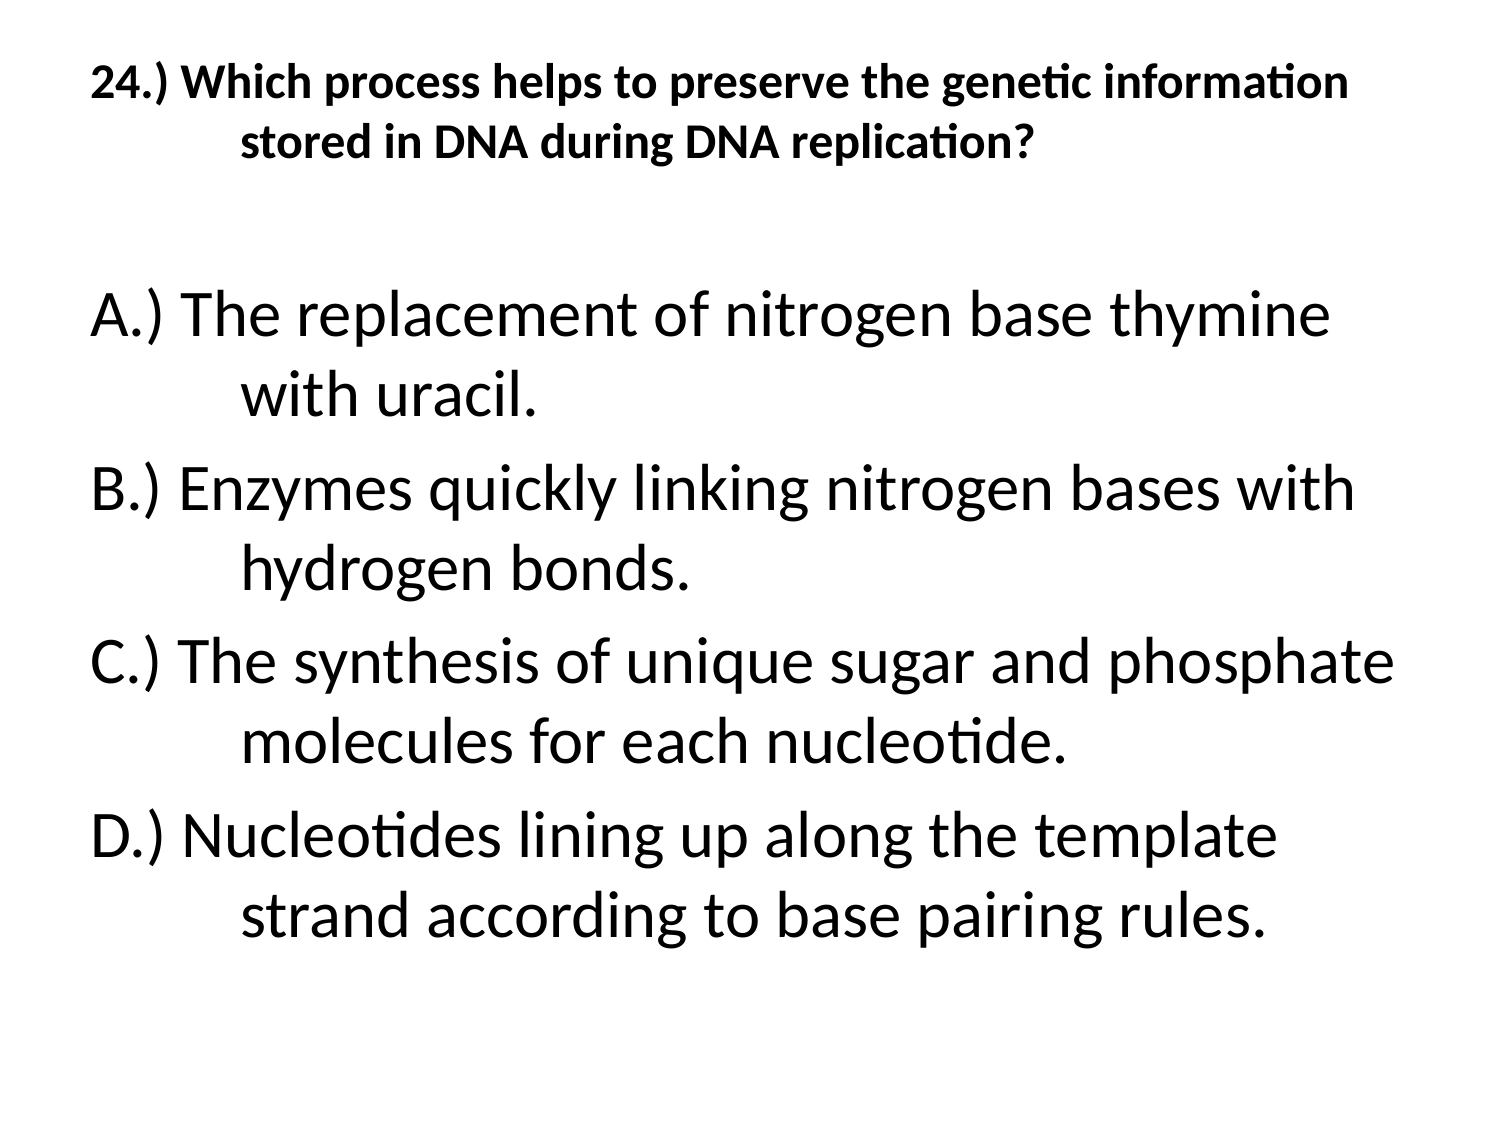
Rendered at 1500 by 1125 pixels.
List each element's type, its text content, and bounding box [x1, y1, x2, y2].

title 24.) Which process helps to preserve the genetic information stored in DNA during DNA replication? [75, 45, 1425, 233]
list A.) The replacement of nitrogen base thymine with uracil. B.) Enzymes quickly linking nitrogen bases with hydrogen bonds. C.) The synthesis of unique sugar and phosphate molecules for each nucleotide. D.) Nucleotides lining up along the template strand according to base pairing rules. [75, 262, 1425, 1005]
